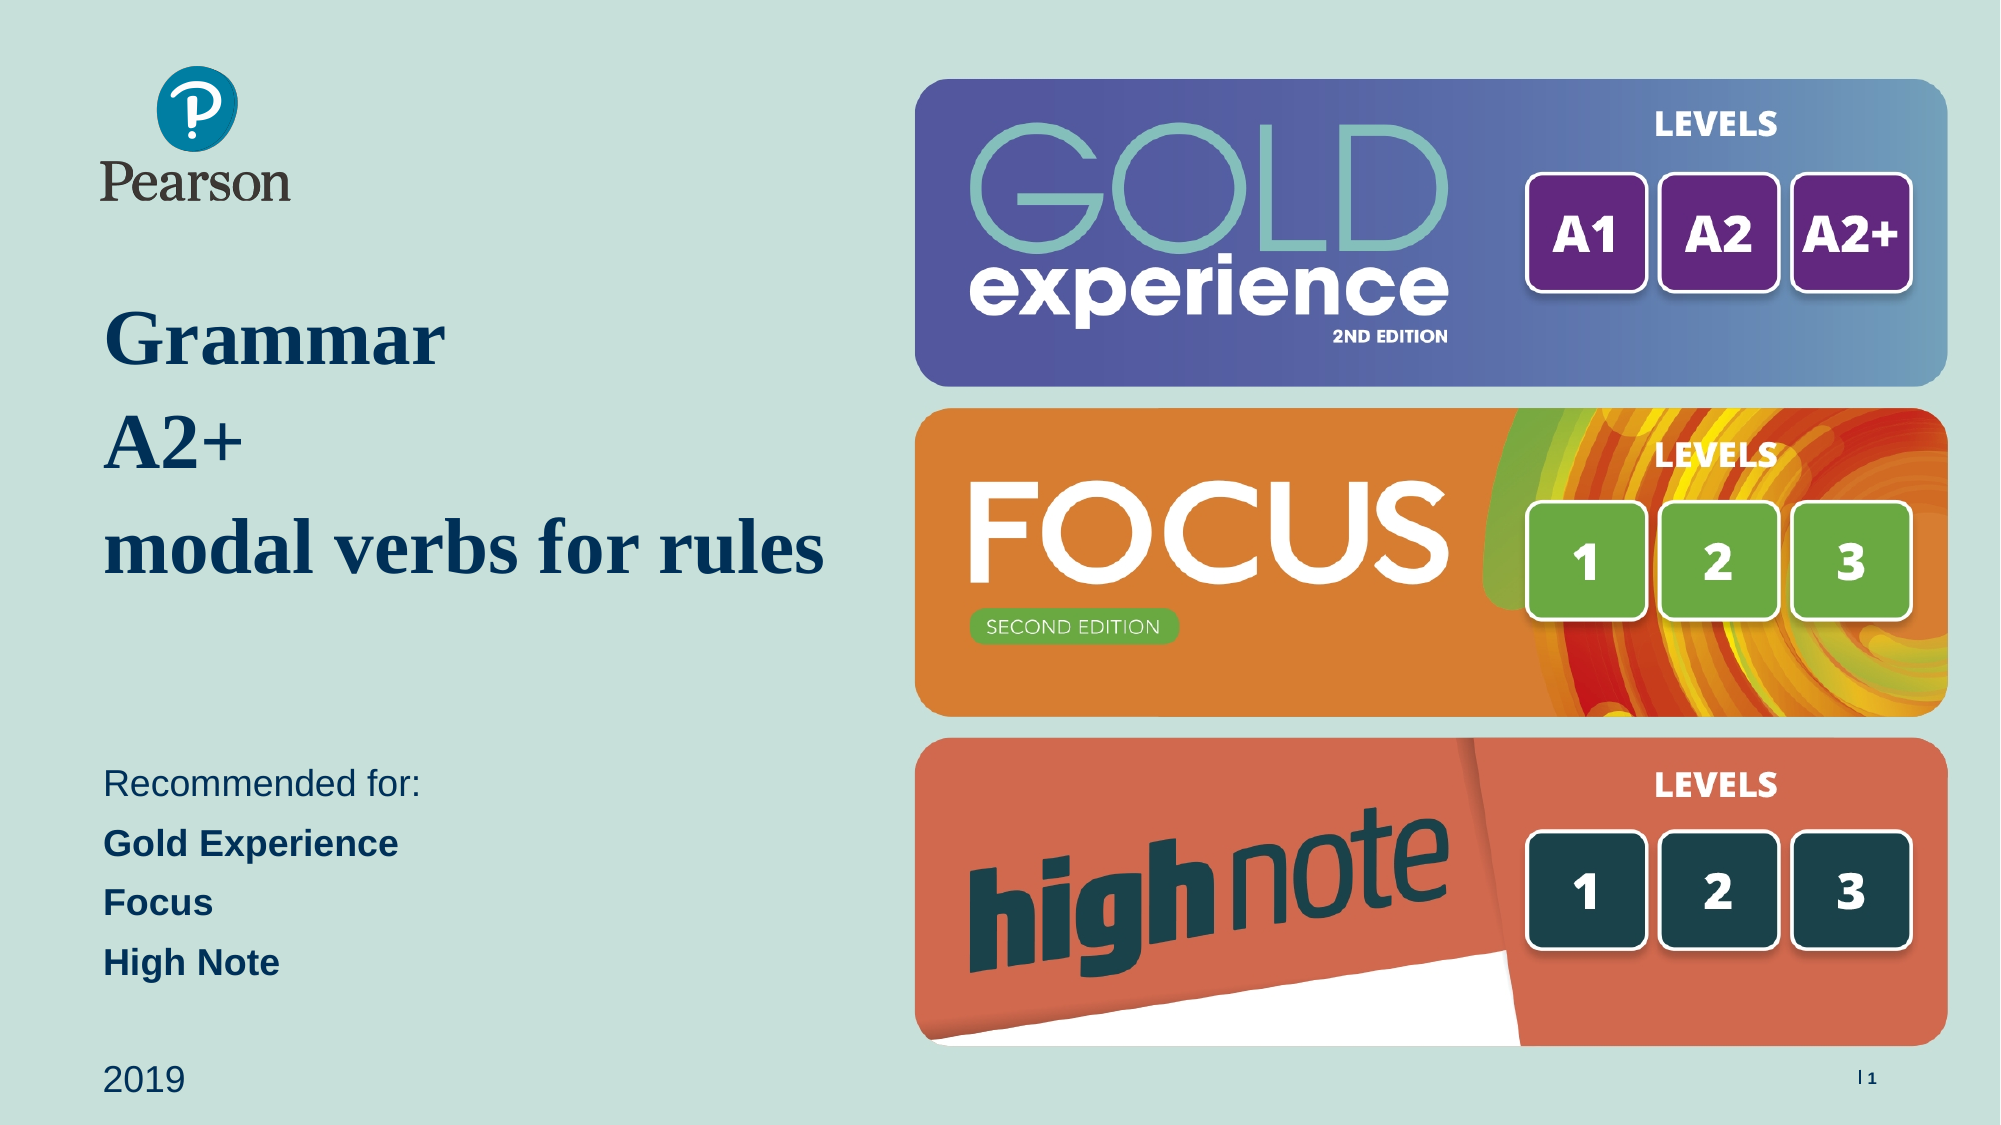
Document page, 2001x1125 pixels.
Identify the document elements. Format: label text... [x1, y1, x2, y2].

title Grammar A2+ modal verbs for rules [103, 275, 921, 615]
list 2019 [102, 1045, 970, 1093]
slide_number 1 [1867, 1068, 1896, 1087]
subtitle Recommended for: Gold Experience Focus High Note [103, 743, 857, 930]
picture [0, 0, 2001, 1125]
